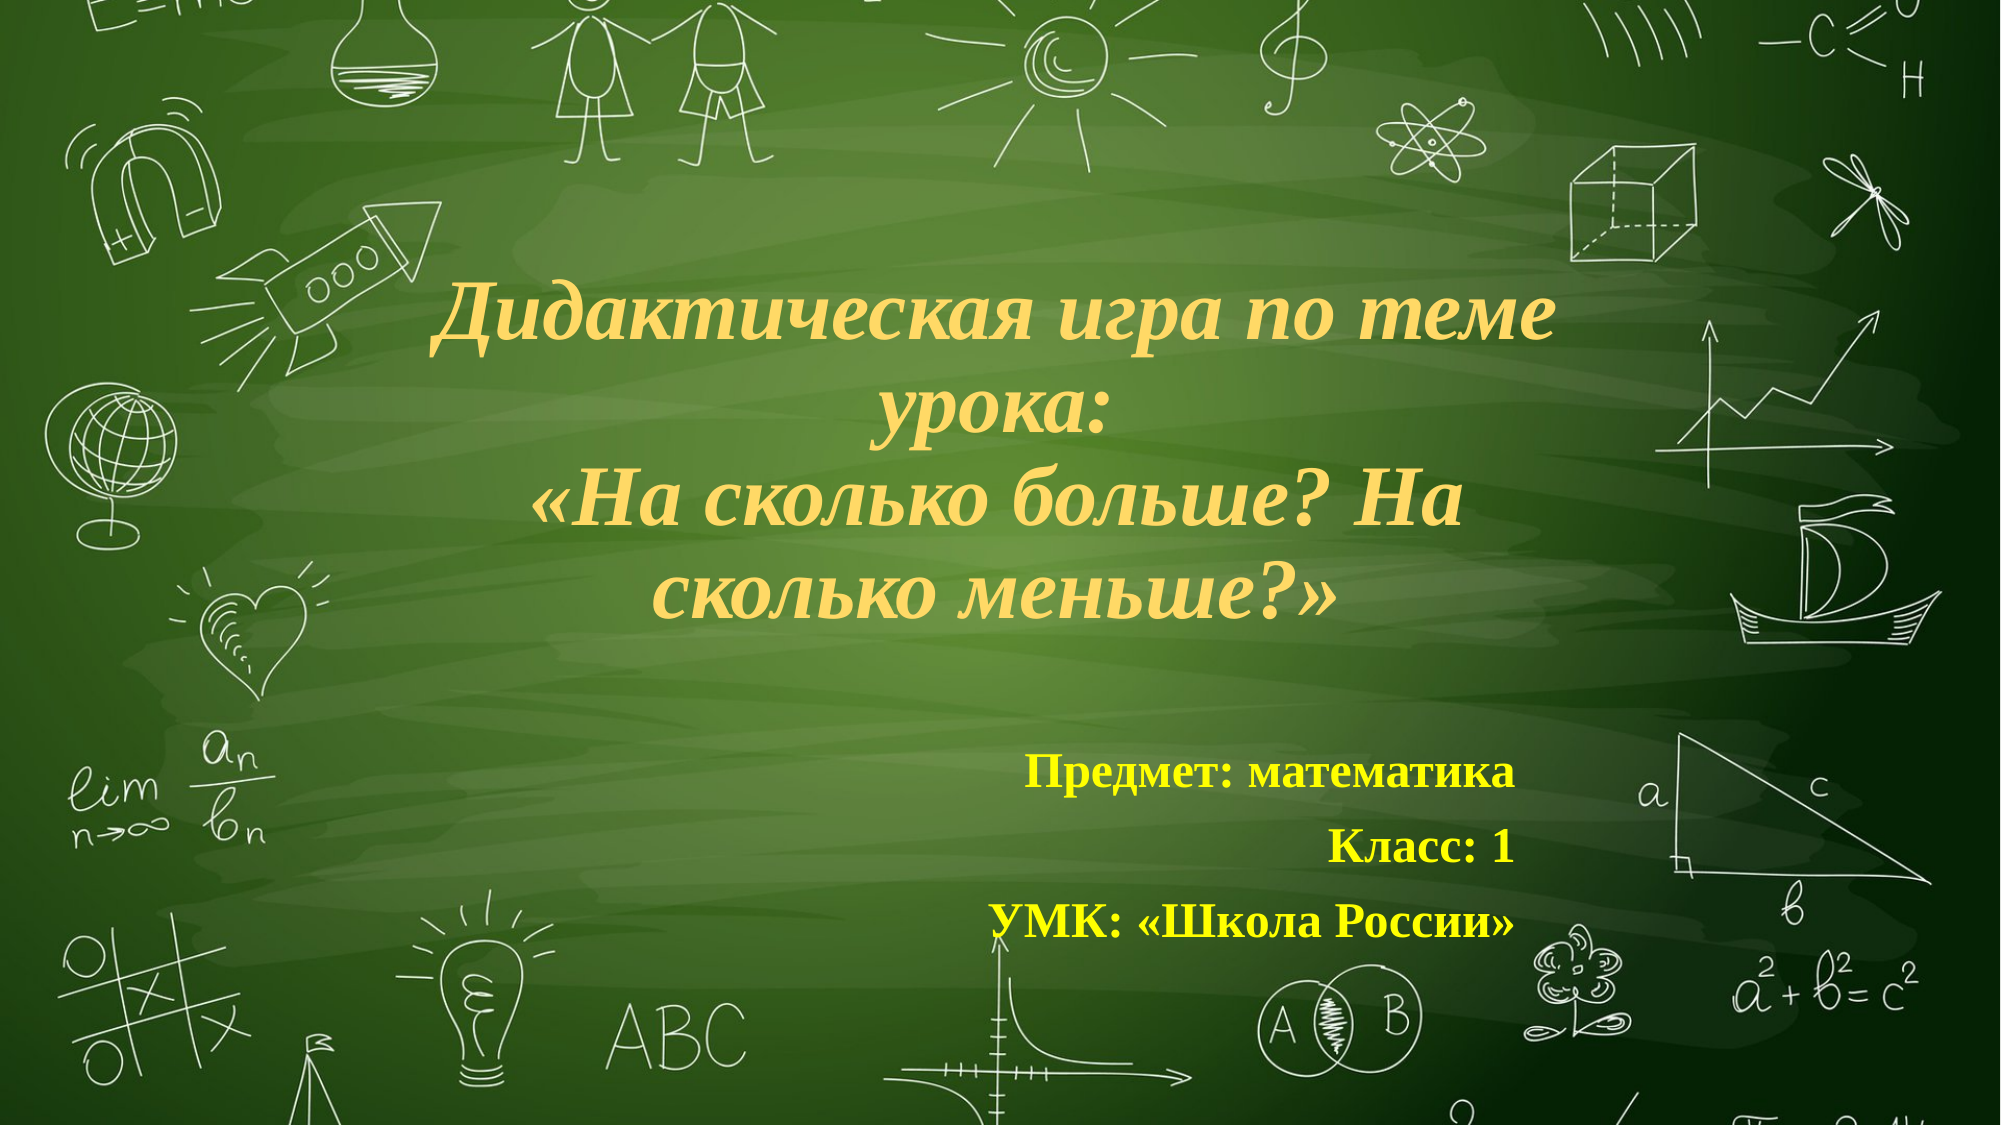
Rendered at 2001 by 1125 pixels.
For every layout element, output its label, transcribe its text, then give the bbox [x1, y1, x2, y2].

subtitle Предмет: математика Класс: 1 УМК: «Школа России» [895, 736, 1531, 1009]
title Дидактическая игра по теме урока: «На сколько больше? На сколько меньше?» [388, 253, 1606, 645]
picture [0, 0, 2001, 1125]
